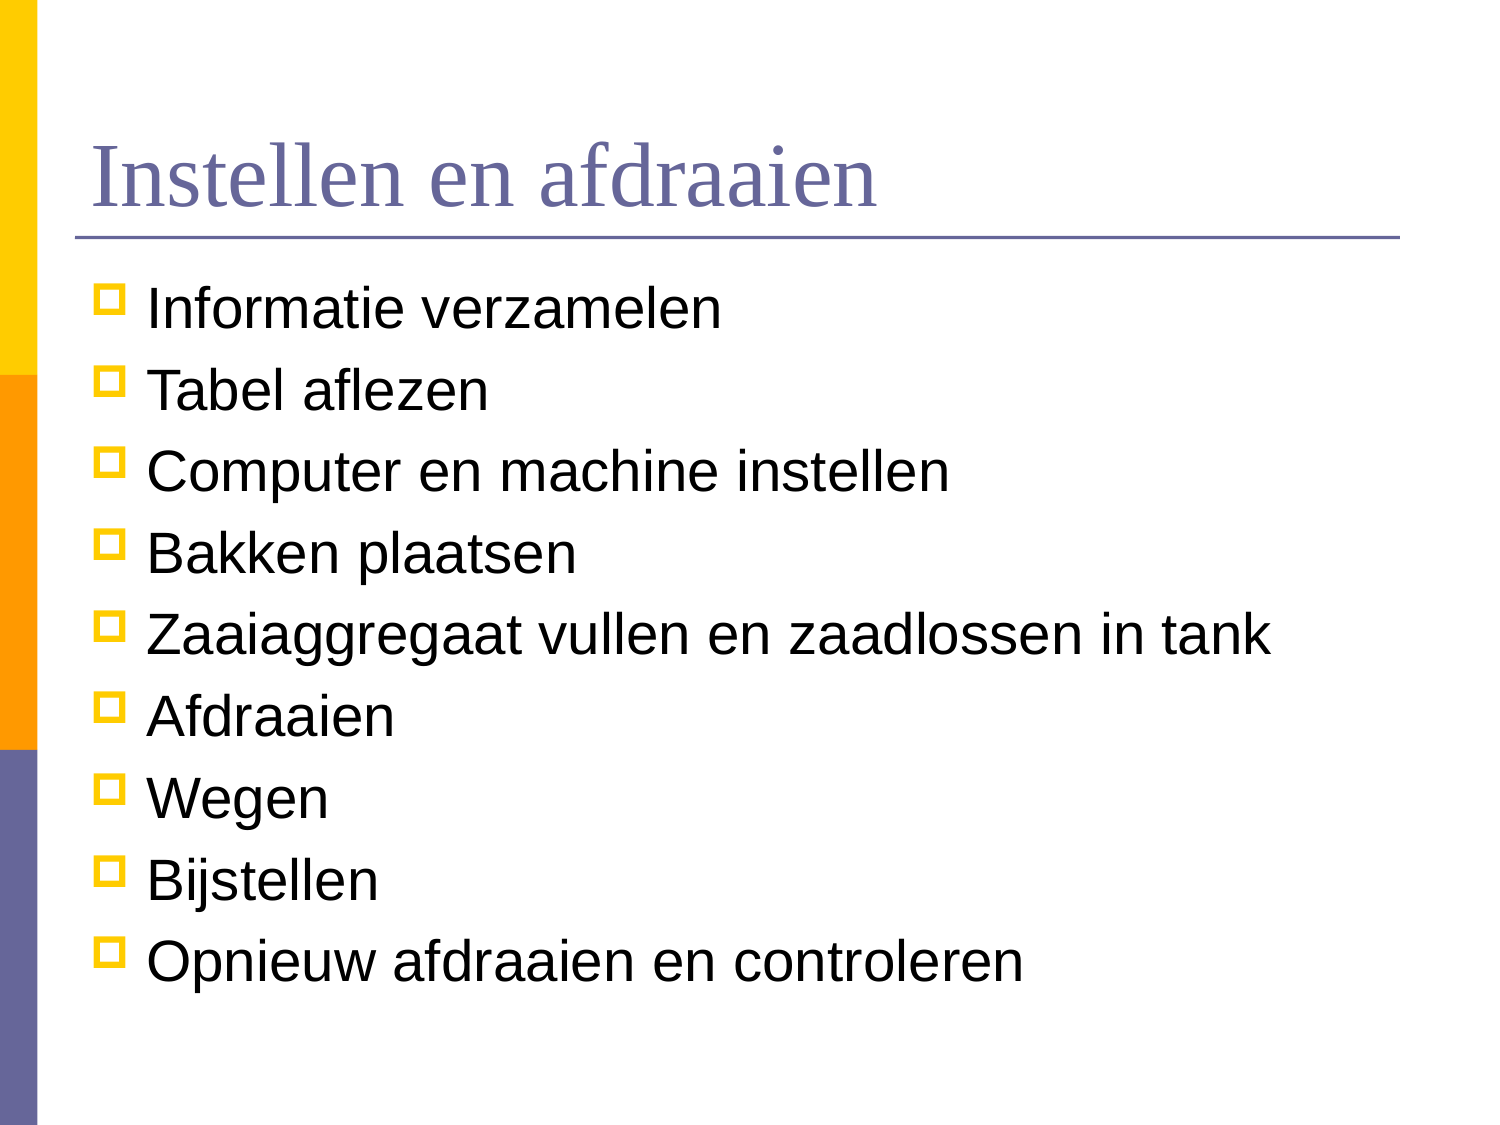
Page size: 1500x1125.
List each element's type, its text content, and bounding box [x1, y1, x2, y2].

title Instellen en afdraaien [75, 45, 1425, 233]
list Informatie verzamelen Tabel aflezen Computer en machine instellen Bakken plaatsen Zaaiaggregaat vullen en zaadlossen in tank Afdraaien Wegen Bijstellen Opnieuw afdraaien en controleren [75, 262, 1425, 1006]
